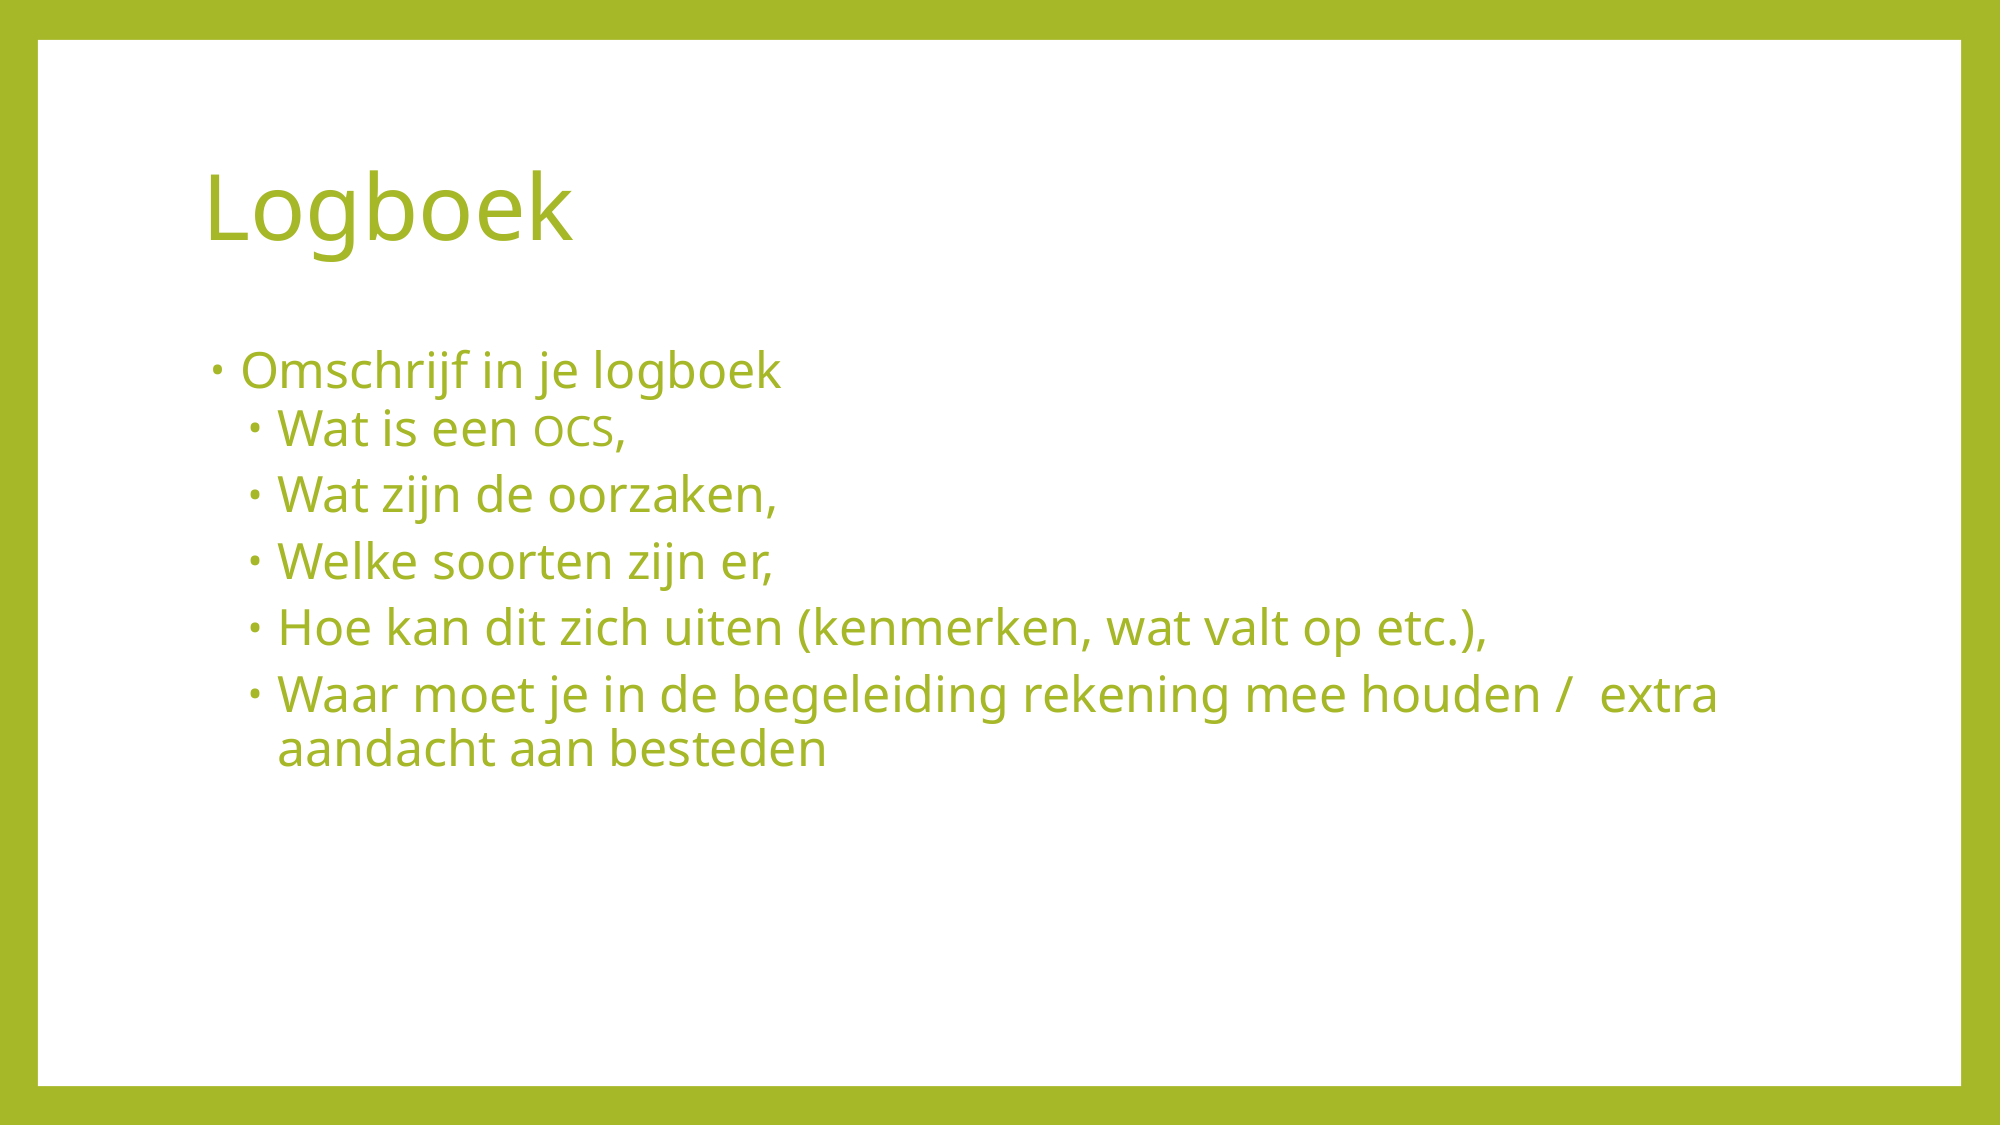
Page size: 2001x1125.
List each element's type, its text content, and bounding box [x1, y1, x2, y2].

title Logboek [187, 99, 1808, 323]
list Omschrijf in je logboek Wat is een OCS, Wat zijn de oorzaken, Welke soorten zijn er, Hoe kan dit zich uiten (kenmerken, wat valt op etc.), Waar moet je in de begeleiding rekening mee houden / extra aandacht aan besteden [187, 337, 1808, 1000]
